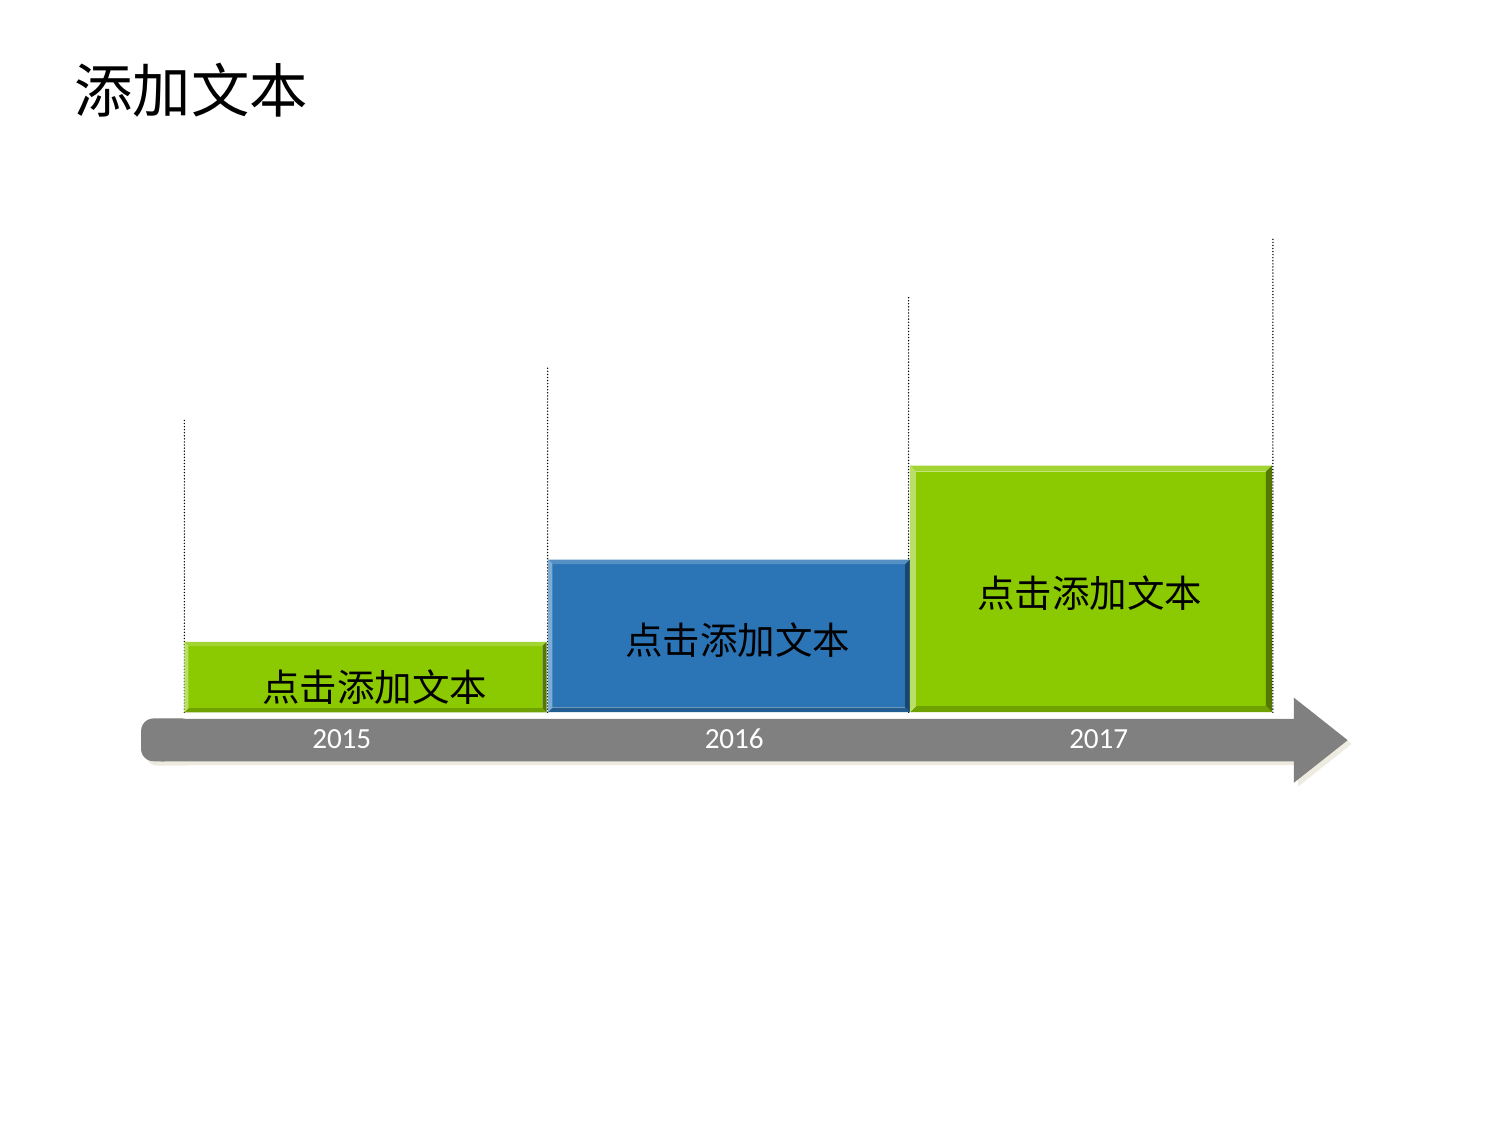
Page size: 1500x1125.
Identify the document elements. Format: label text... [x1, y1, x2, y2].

text_box [909, 465, 1273, 696]
text_box [184, 641, 547, 696]
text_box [140, 697, 1348, 783]
text_box 添加文本 [60, 46, 323, 132]
text_box 点击添加文本 [610, 609, 866, 670]
text_box 点击添加文本 [962, 562, 1217, 623]
text_box 点击添加文本 [247, 656, 503, 696]
text_box [547, 559, 909, 696]
